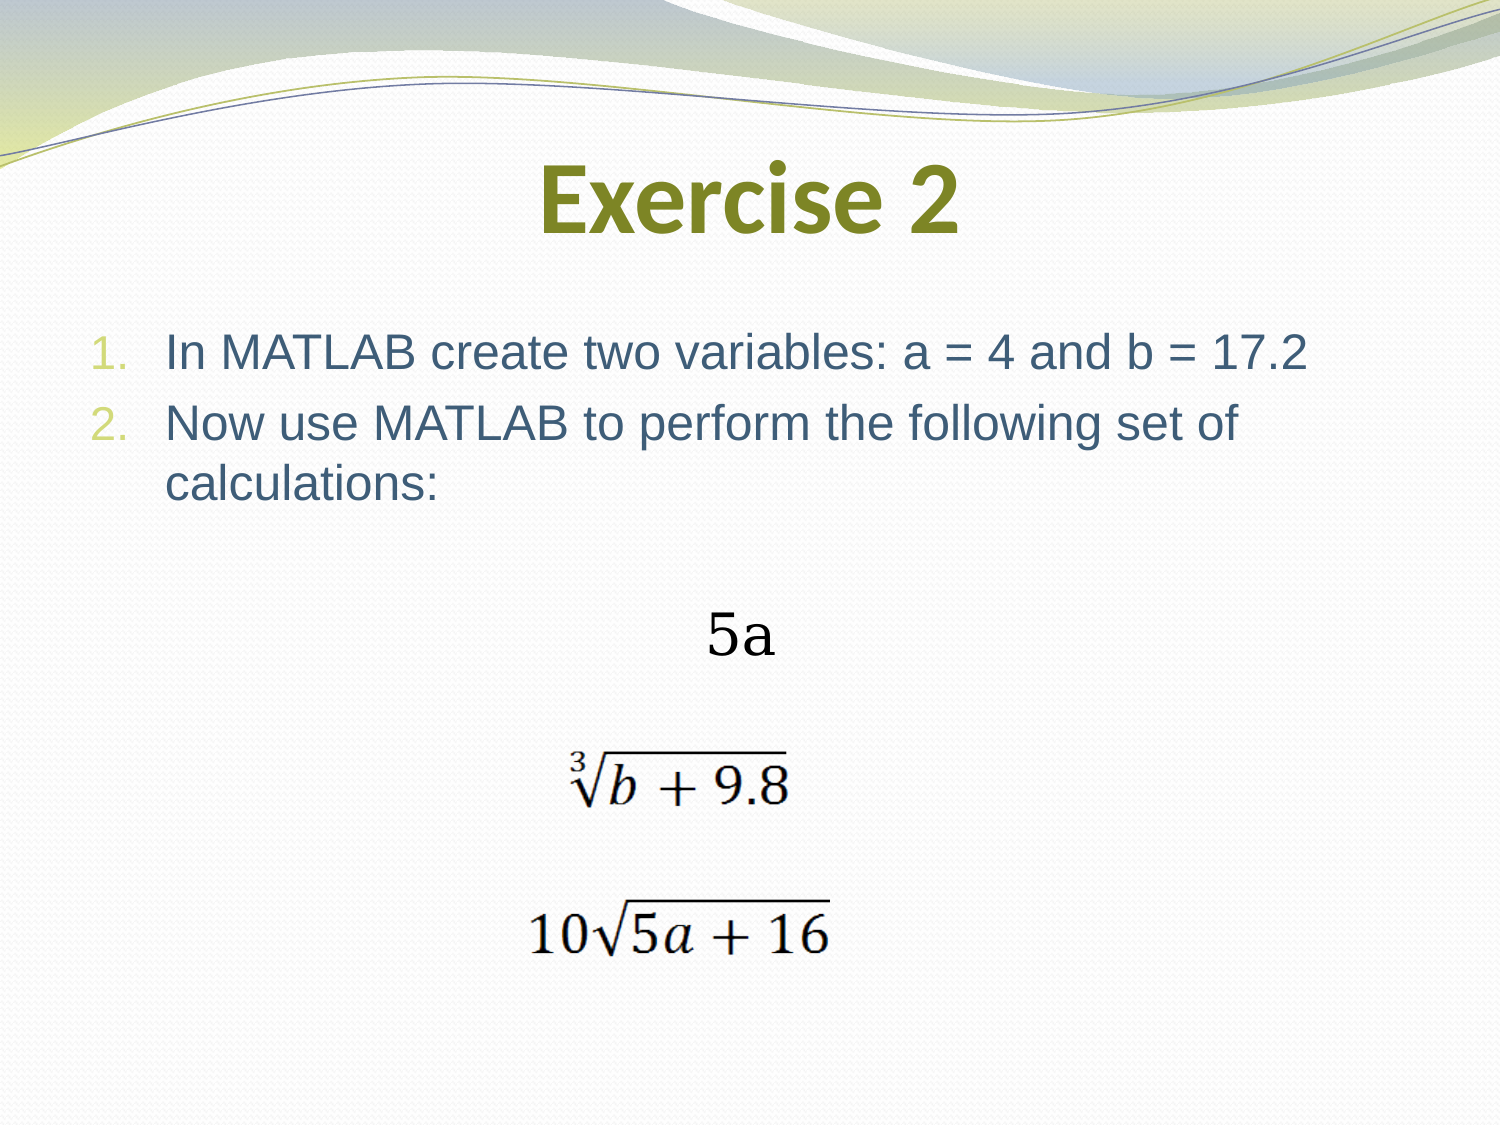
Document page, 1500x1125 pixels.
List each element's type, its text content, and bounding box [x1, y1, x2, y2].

picture [565, 738, 790, 830]
title Exercise 2 [75, 75, 1425, 151]
list In MATLAB create two variables: a = 4 and b = 17.2 Now use MATLAB to perform the following set of calculations: 5a [75, 312, 1425, 700]
title Exercise 2 [75, 166, 1425, 255]
title Exercise 2 [75, 154, 1425, 165]
picture [525, 887, 830, 979]
text_box [0, 0, 1500, 75]
